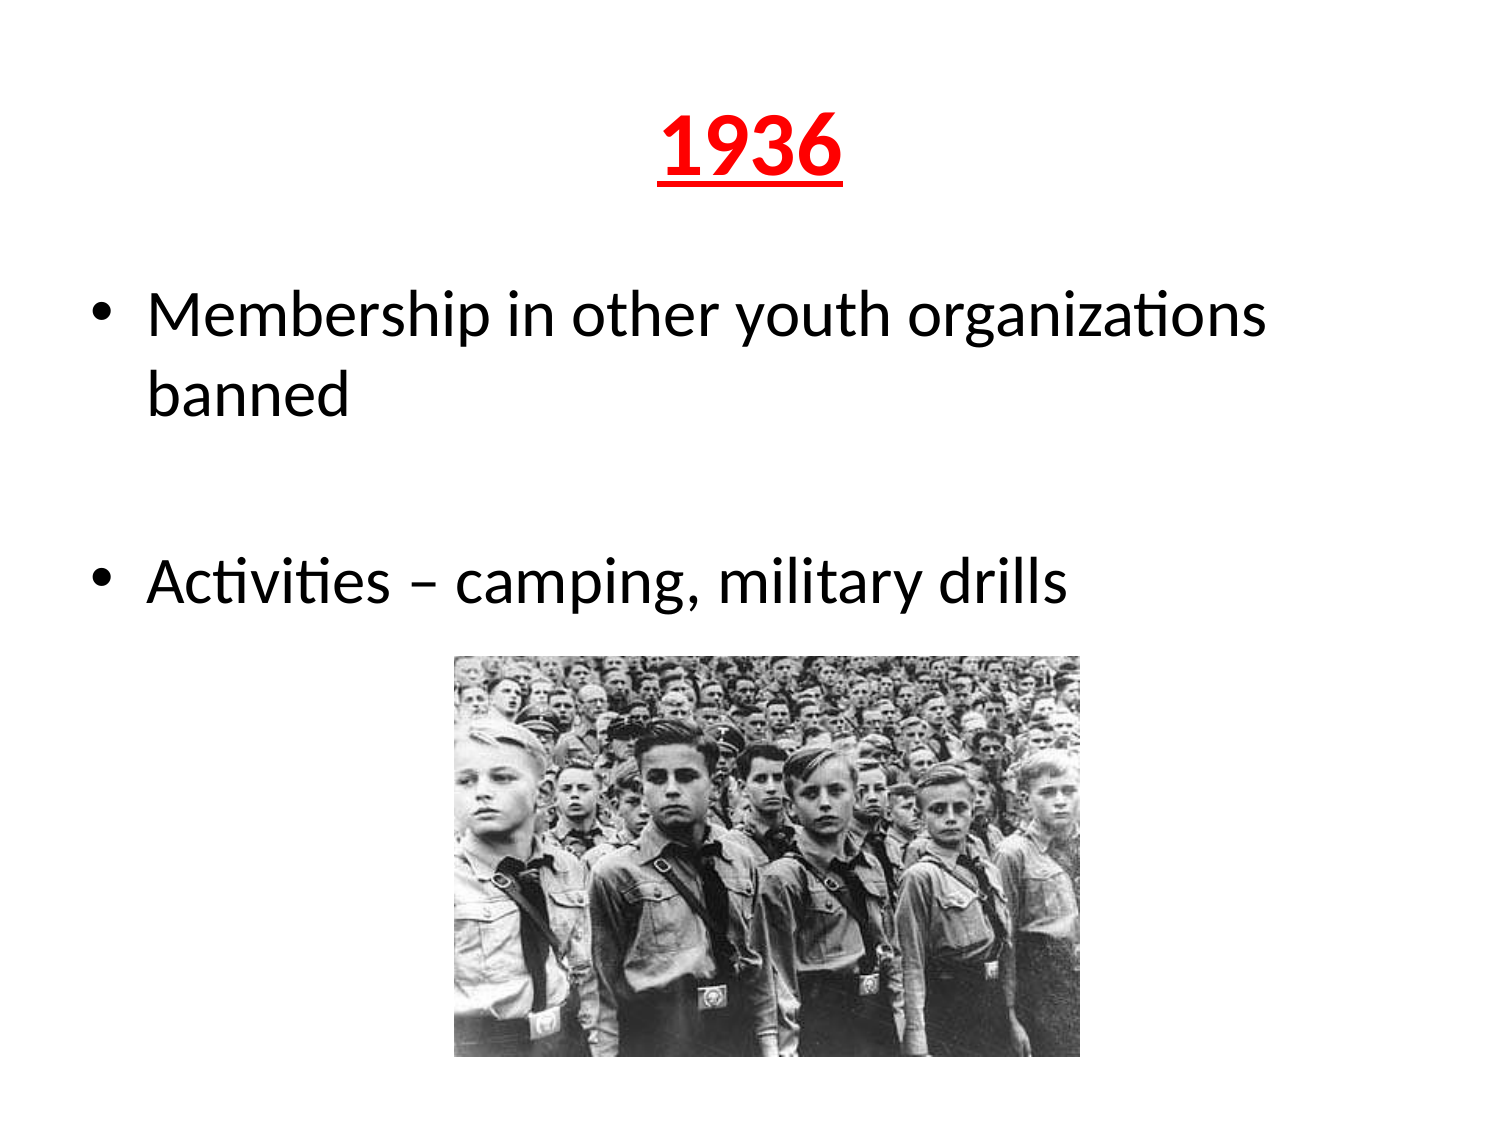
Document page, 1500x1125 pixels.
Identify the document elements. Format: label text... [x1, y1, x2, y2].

list Membership in other youth organizations banned Activities – camping, military drills [75, 262, 1425, 1005]
title 1936 [75, 45, 1425, 233]
picture [454, 656, 1080, 1058]
